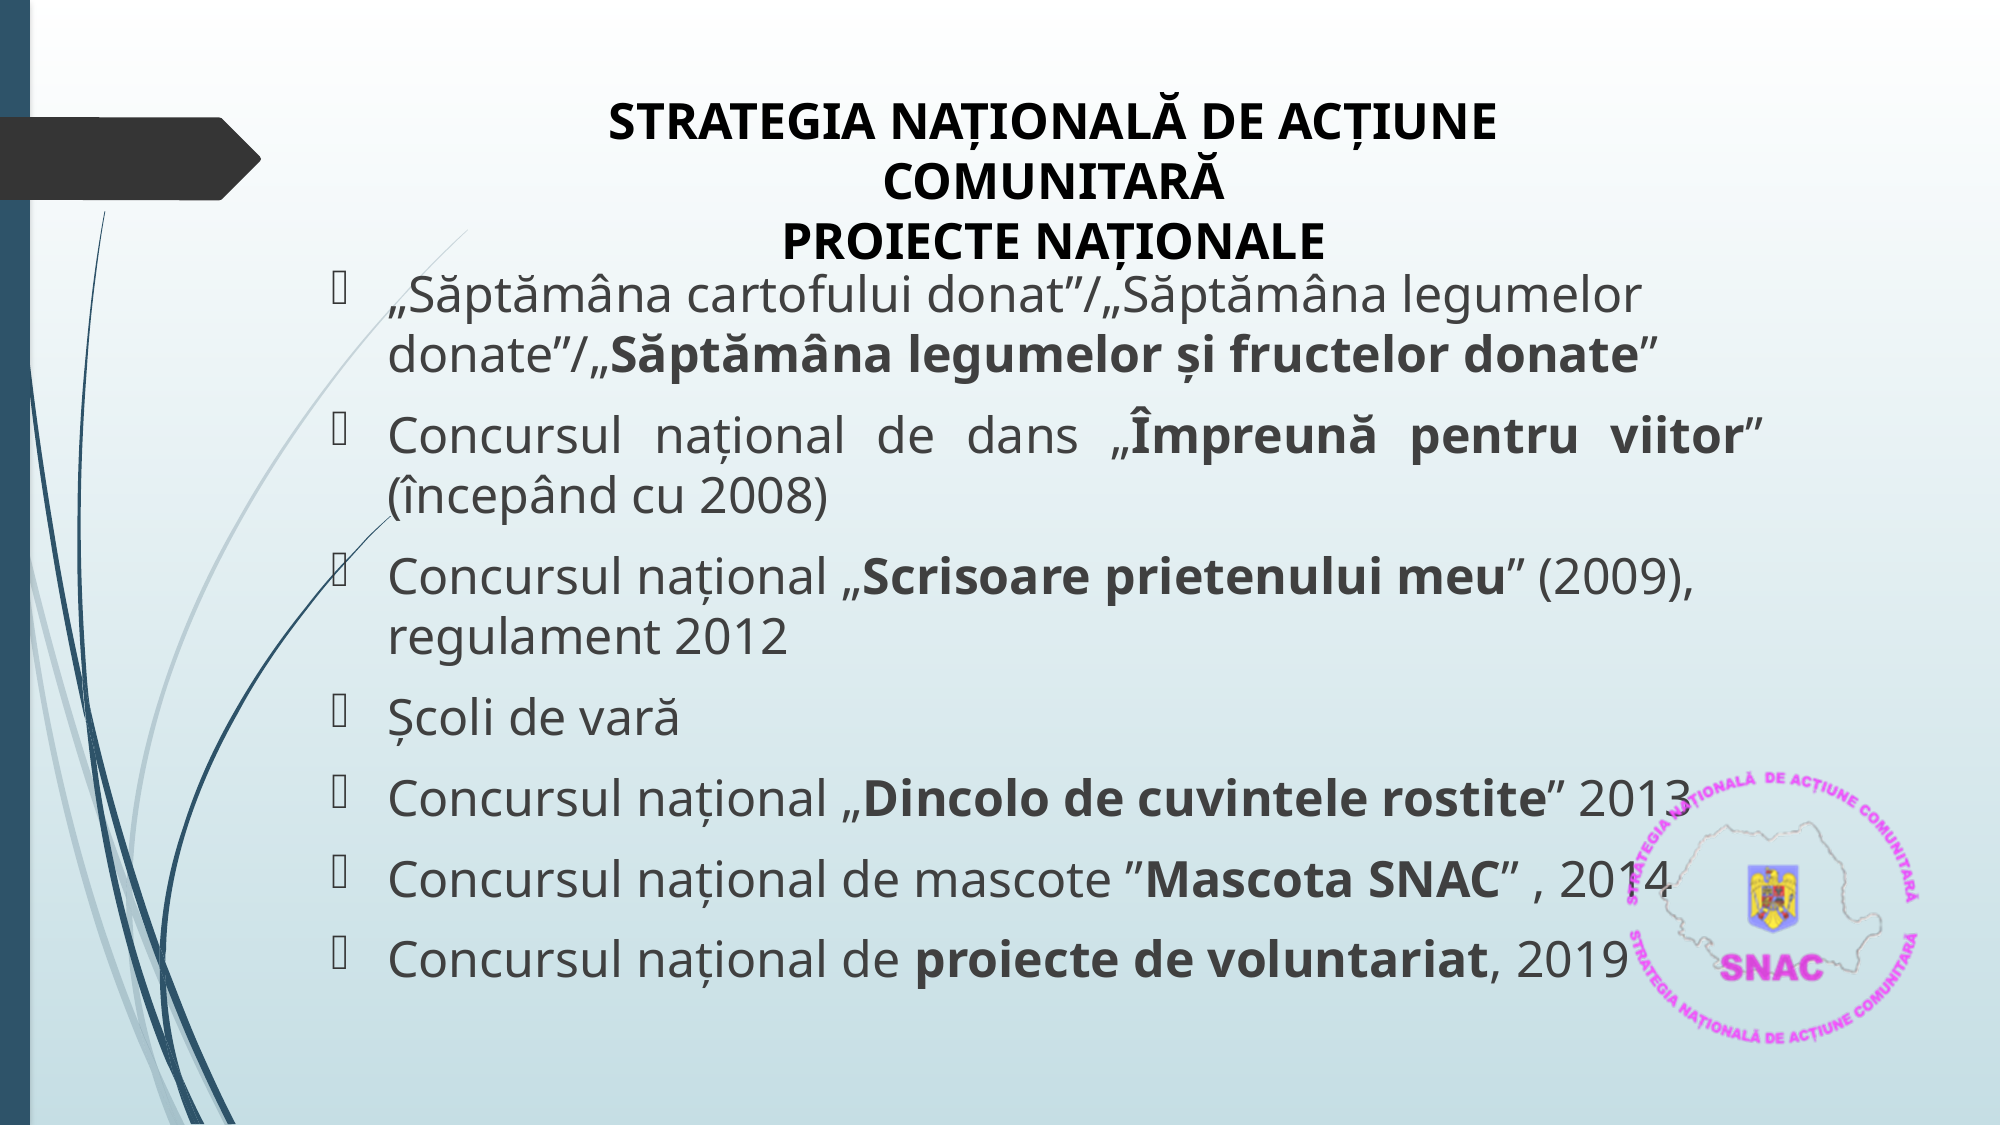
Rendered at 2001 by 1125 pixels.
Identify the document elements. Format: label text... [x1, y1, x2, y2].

list „Săptămâna cartofului donat”/„Săptămâna legumelor donate”/„Săptămâna legumelor și fructelor donate” Concursul național de dans „Împreună pentru viitor” (începând cu 2008) Concursul național „Scrisoare prietenului meu” (2009), regulament 2012 Școli de vară Concursul național „Dincolo de cuvintele rostite” 2013 Concursul național de mascote ”Mascota SNAC” , 2014 Concursul național de proiecte de voluntariat, 2019 [316, 255, 1779, 1079]
picture [1605, 748, 1952, 1110]
text_box STRATEGIA NAȚIONALĂ DE ACȚIUNE COMUNITARĂ PROIECTE NAȚIONALE [435, 81, 1672, 277]
